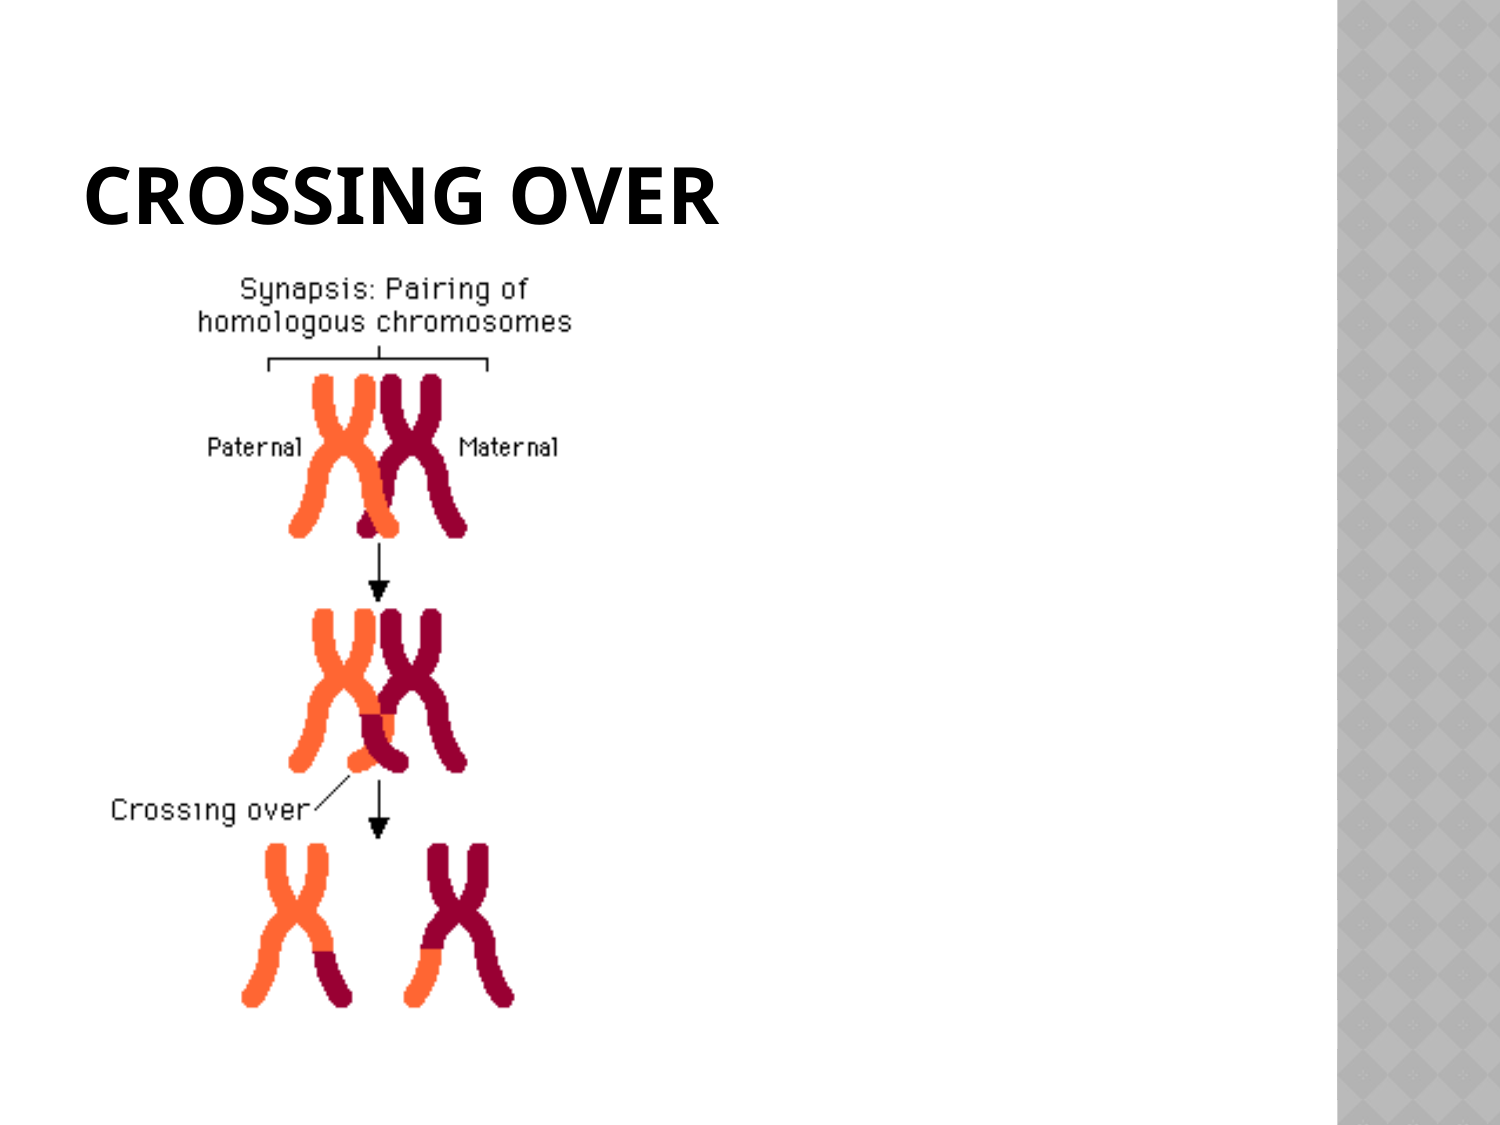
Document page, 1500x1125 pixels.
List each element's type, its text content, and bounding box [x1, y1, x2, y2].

picture [99, 261, 663, 1013]
title Crossing over [75, 52, 1263, 240]
